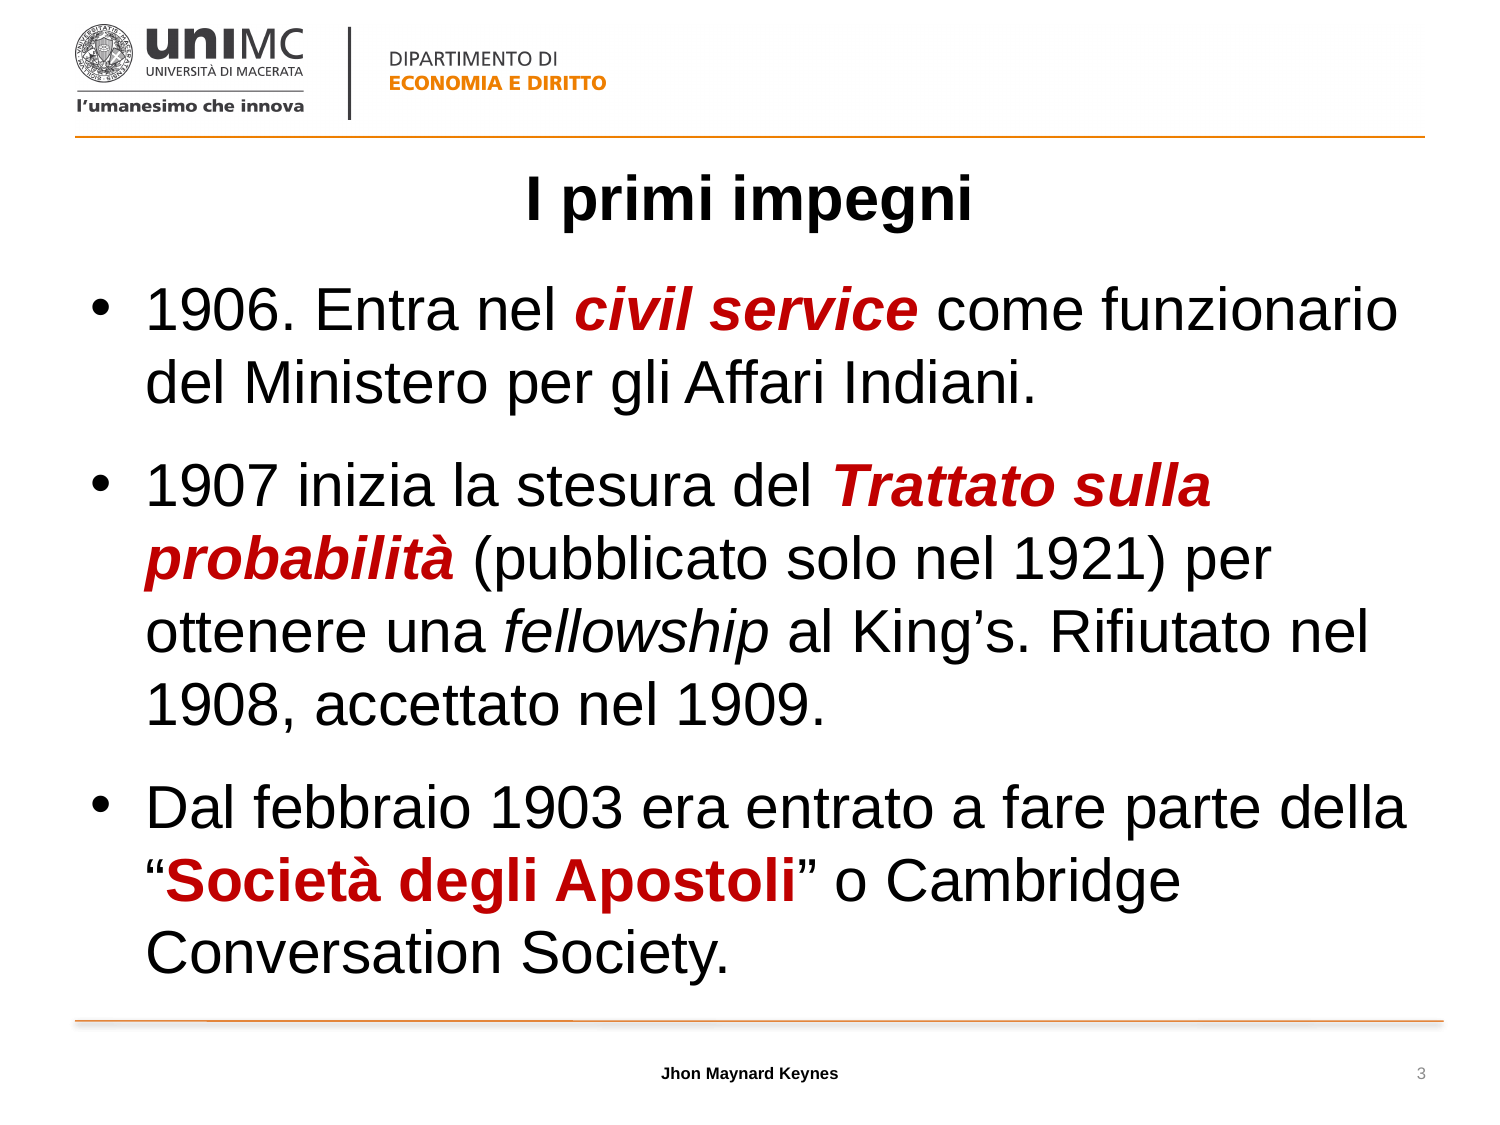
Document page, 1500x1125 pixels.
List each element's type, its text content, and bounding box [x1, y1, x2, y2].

footer Jhon Maynard Keynes [512, 1042, 988, 1103]
slide_number 3 [1091, 1042, 1442, 1103]
picture [75, 24, 1425, 138]
title I primi impegni [75, 149, 1425, 241]
list 1906. Entra nel civil service come funzionario del Ministero per gli Affari Indiani. 1907 inizia la stesura del Trattato sulla probabilità (pubblicato solo nel 1921) per ottenere una fellowship al King’s. Rifiutato nel 1908, accettato nel 1909. Dal febbraio 1903 era entrato a fare parte della “Società degli Apostoli” o Cambridge Conversation Society. [75, 262, 1425, 1005]
